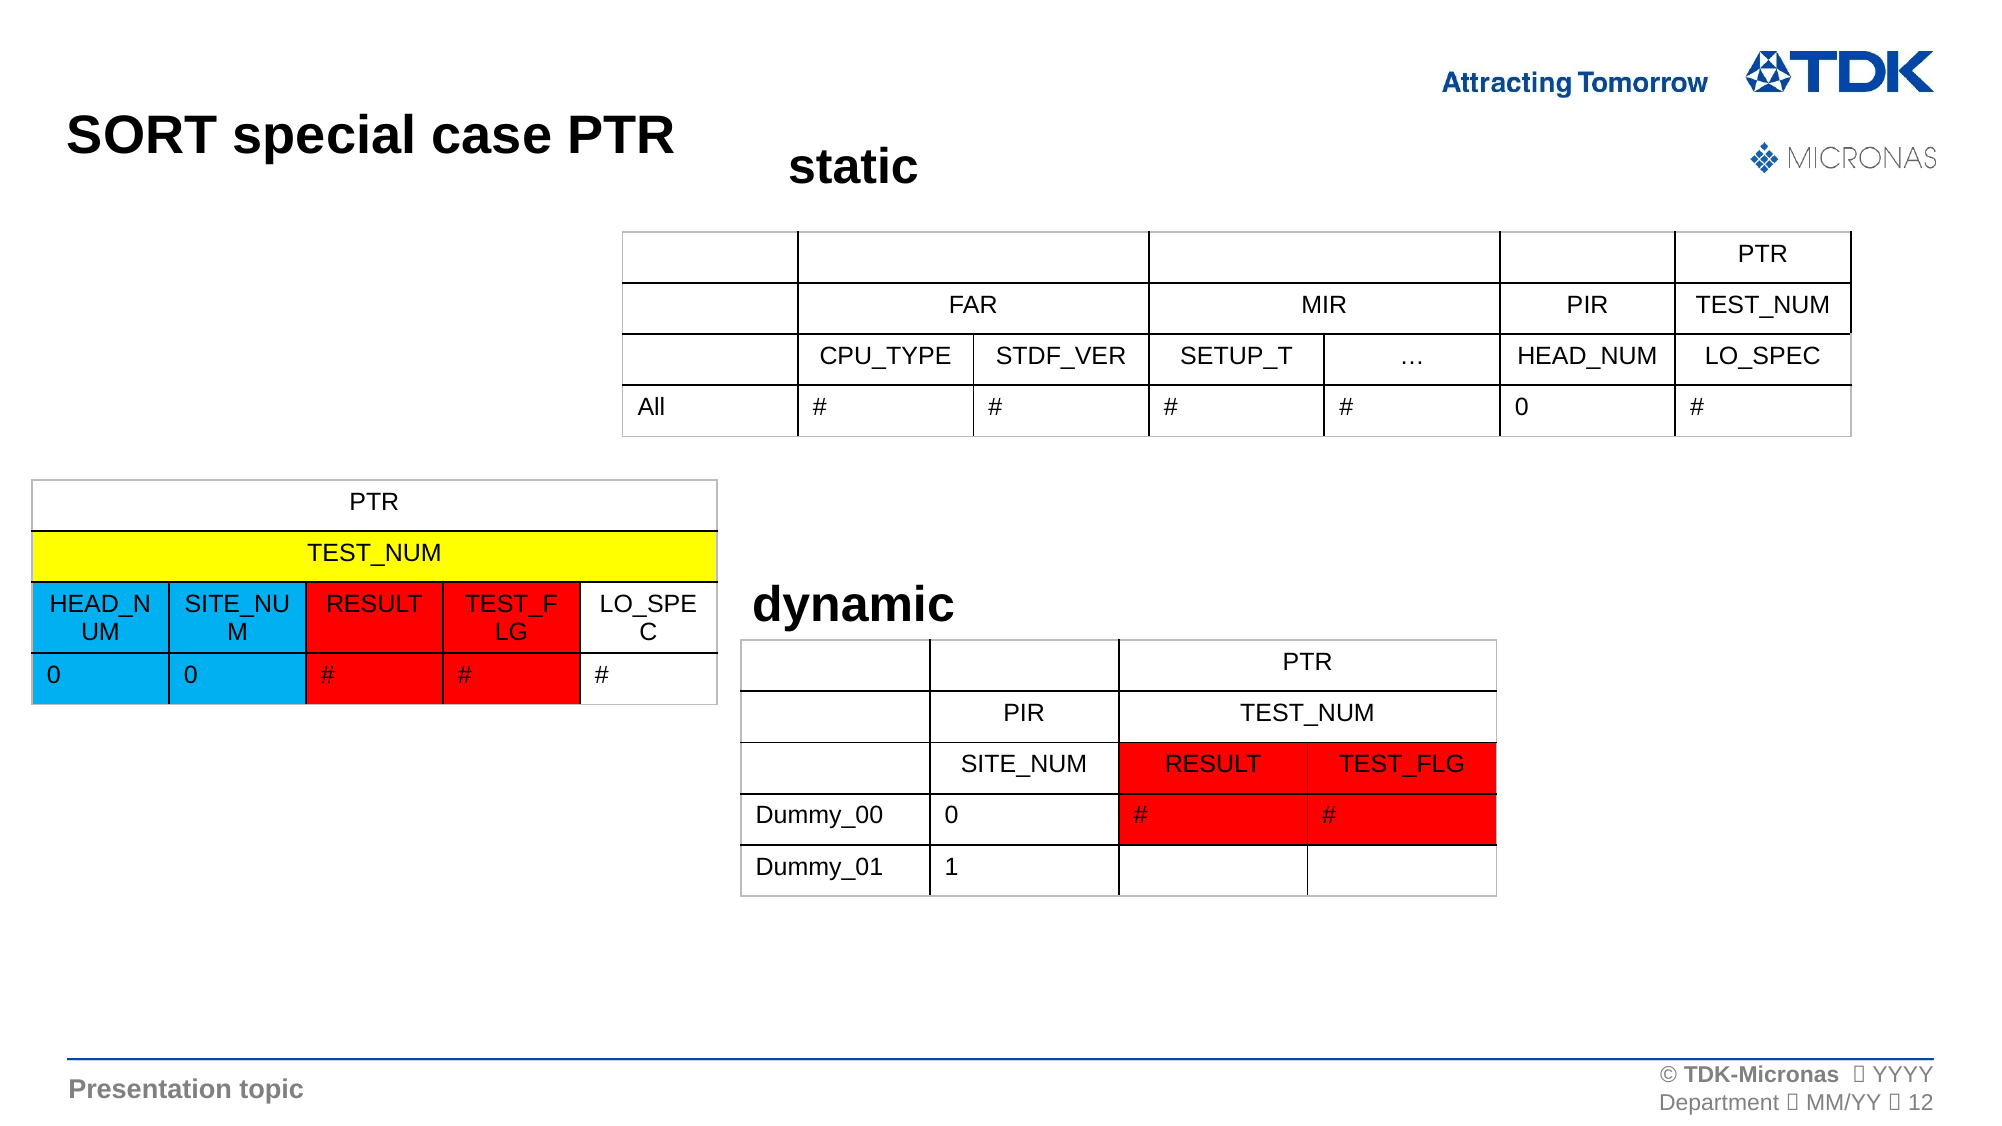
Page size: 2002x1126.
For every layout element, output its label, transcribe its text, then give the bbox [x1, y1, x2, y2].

table_cell 0 [170, 654, 305, 704]
table_cell [623, 335, 797, 384]
table_cell # [974, 386, 1148, 436]
table_cell … [1325, 335, 1499, 384]
table_cell [1120, 846, 1307, 895]
table_header PTR [1676, 233, 1850, 282]
table_cell SITE_NUM [170, 583, 305, 652]
table_cell PIR [931, 692, 1118, 742]
table_cell # [1325, 386, 1499, 436]
table_cell TEST_FLG [444, 583, 579, 652]
table_cell Dummy_00 [742, 795, 929, 844]
table_header PTR [33, 481, 716, 530]
table_cell [623, 284, 797, 333]
table_header [1150, 233, 1499, 282]
table_cell SITE_NUM [931, 743, 1118, 793]
table_cell TEST_NUM [1676, 284, 1850, 333]
table_header PTR [1120, 641, 1496, 690]
table_cell LO_SPEC [1676, 335, 1850, 384]
table_header [799, 233, 1148, 282]
table_cell [742, 743, 929, 793]
table_cell MIR [1150, 284, 1499, 333]
table_cell CPU_TYPE [799, 335, 973, 384]
table_cell TEST_NUM [1120, 692, 1496, 742]
table_cell All [623, 386, 797, 436]
table_cell TEST_FLG [1308, 743, 1496, 793]
table_cell [742, 692, 929, 742]
picture [1441, 51, 1934, 98]
table_cell 0 [931, 795, 1118, 844]
table_header [1501, 233, 1674, 282]
table_header [742, 641, 929, 690]
table_header [623, 233, 797, 282]
text_box static [773, 126, 934, 201]
table_cell RESULT [307, 583, 442, 652]
table_header [931, 641, 1118, 690]
table_cell PIR [1501, 284, 1674, 333]
table_cell FAR [799, 284, 1148, 333]
table_cell HEAD_NUM [33, 583, 168, 652]
table_cell # [444, 654, 579, 704]
table_cell TEST_NUM [33, 532, 716, 581]
table_cell # [1676, 386, 1850, 436]
table_cell # [799, 386, 973, 436]
text_box dynamic [737, 564, 970, 640]
title SORT special case PTR [66, 34, 1330, 165]
table_cell RESULT [1120, 743, 1307, 793]
picture [1750, 142, 1936, 173]
table_cell 1 [931, 846, 1118, 895]
table_cell [1308, 846, 1496, 895]
table_cell # [581, 654, 716, 704]
table_cell LO_SPEC [581, 583, 716, 652]
table_cell # [1150, 386, 1323, 436]
table_cell SETUP_T [1150, 335, 1323, 384]
table_cell # [1308, 795, 1496, 844]
table_cell # [1120, 795, 1307, 844]
table_cell 0 [1501, 386, 1674, 436]
table_cell 0 [33, 654, 168, 704]
table_cell # [307, 654, 442, 704]
table_cell HEAD_NUM [1501, 335, 1674, 384]
table_cell STDF_VER [974, 335, 1148, 384]
table_cell Dummy_01 [742, 846, 929, 895]
